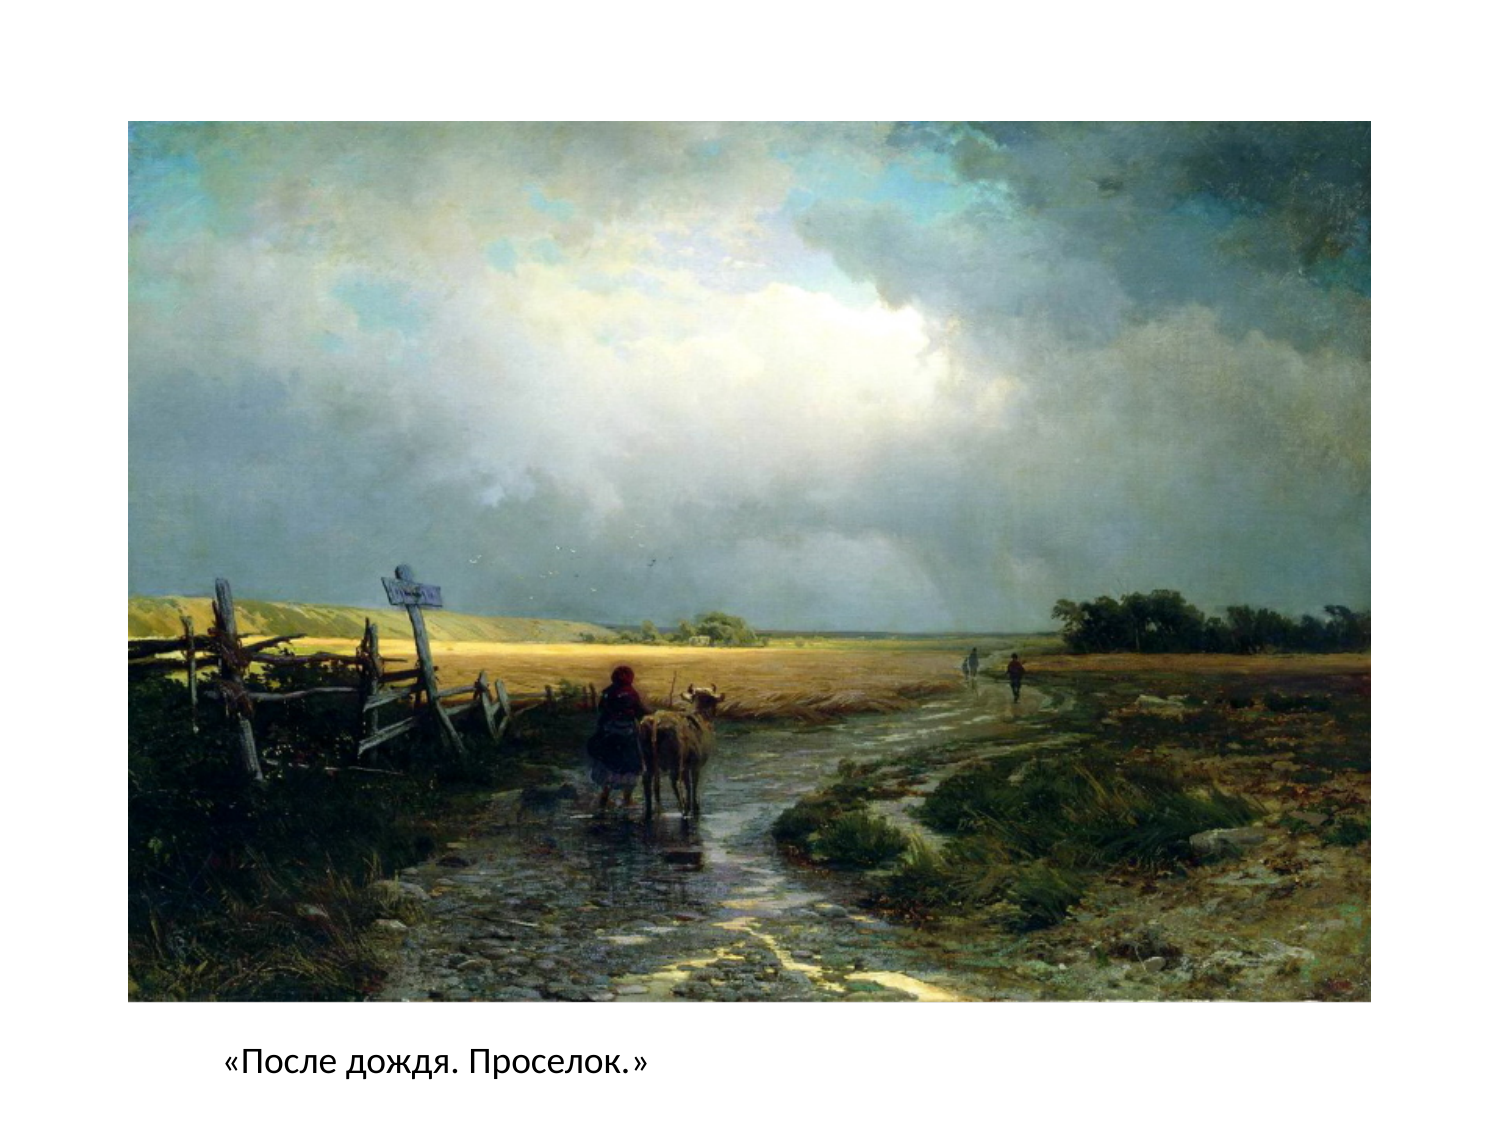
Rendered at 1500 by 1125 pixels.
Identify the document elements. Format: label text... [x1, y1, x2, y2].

picture [128, 120, 1371, 1005]
text_box «После дождя. Проселок.» [206, 1028, 666, 1088]
